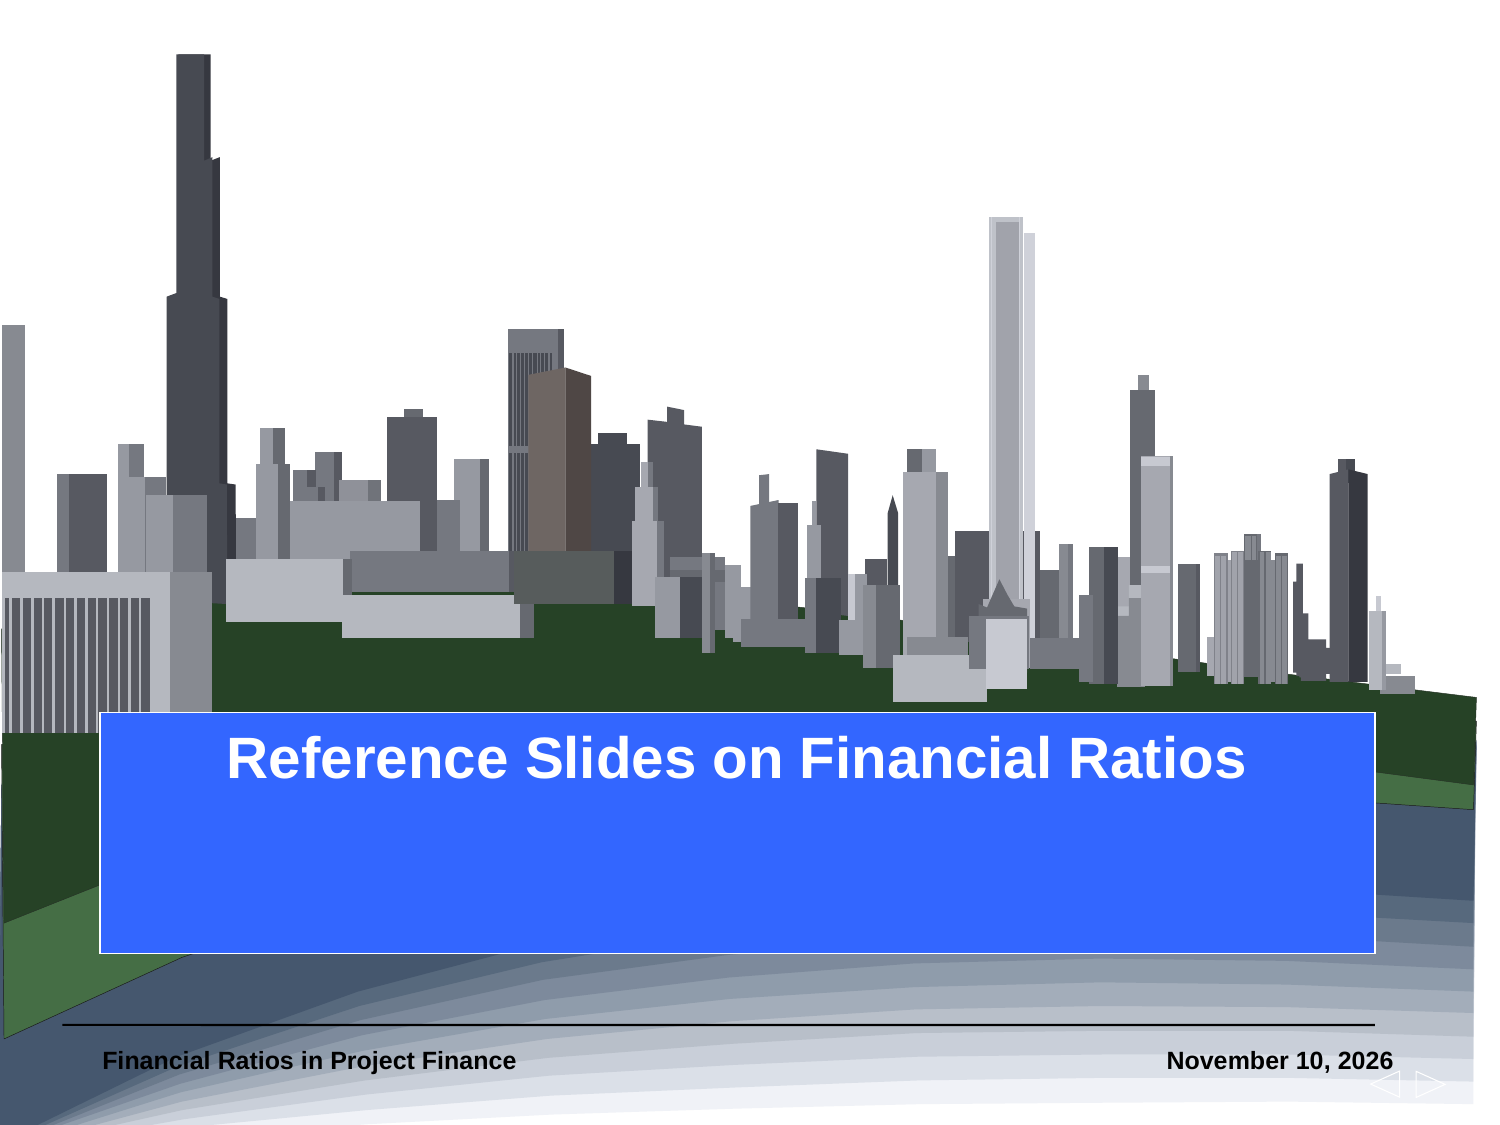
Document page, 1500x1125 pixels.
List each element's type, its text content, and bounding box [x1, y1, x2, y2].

title Reference Slides on Financial Ratios [99, 712, 1376, 954]
